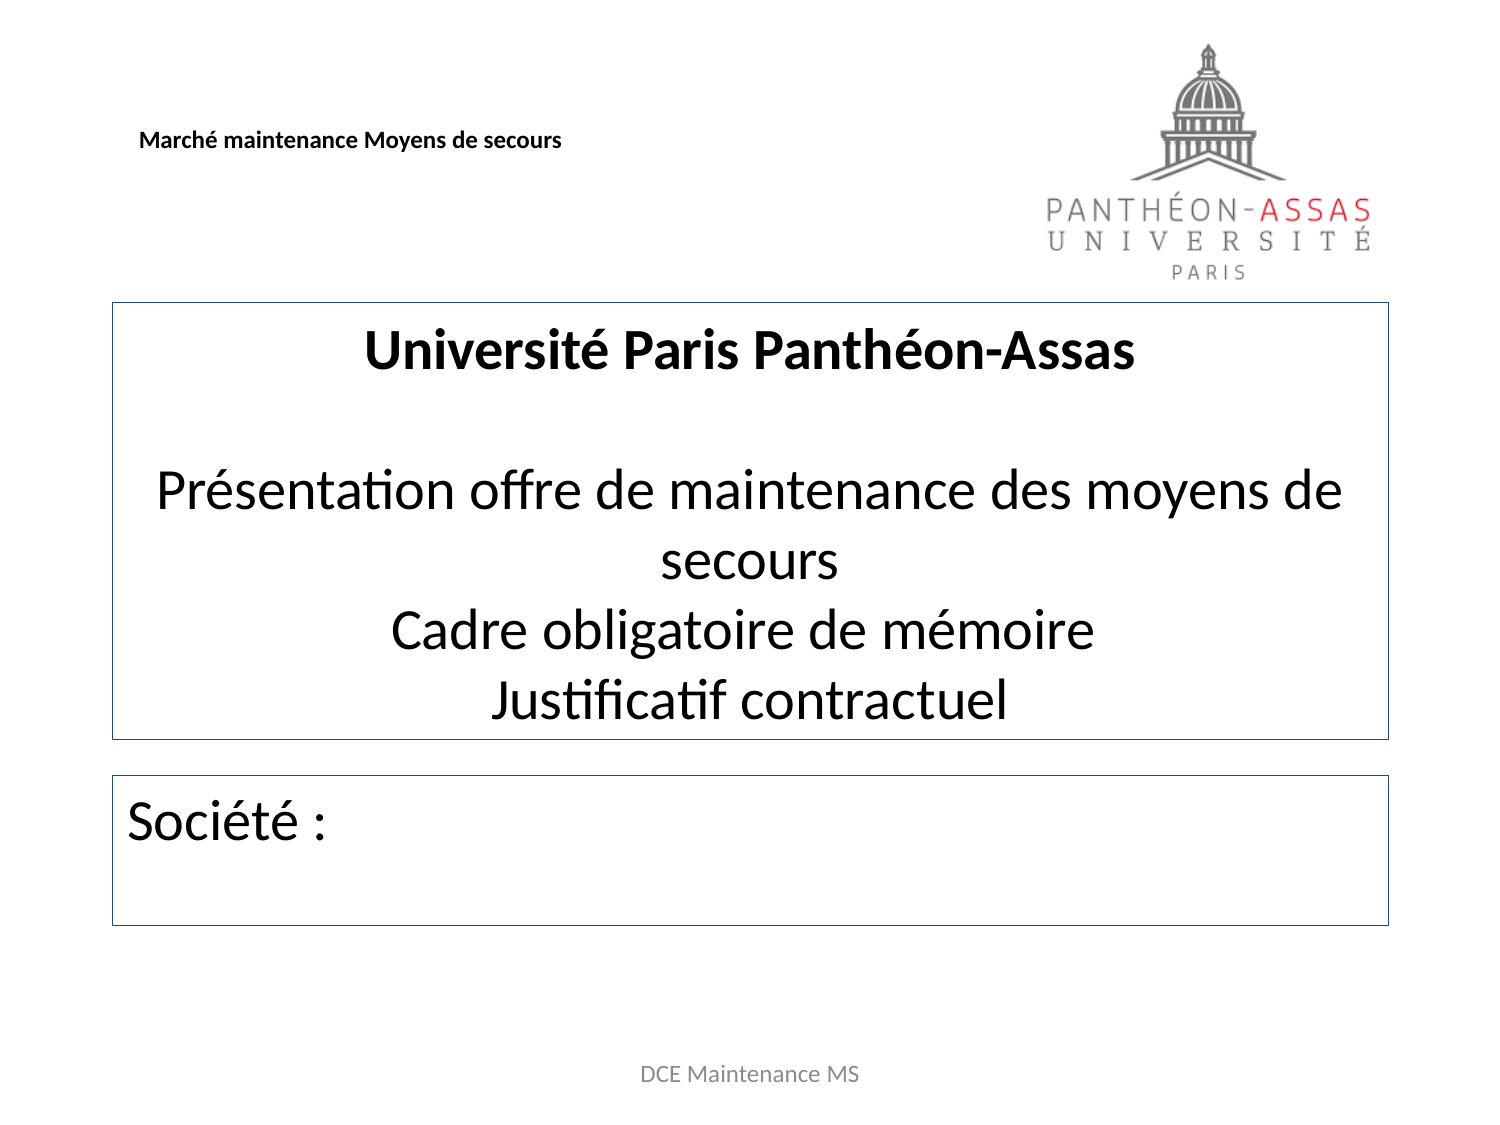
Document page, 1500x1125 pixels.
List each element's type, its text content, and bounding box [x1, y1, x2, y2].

text_box Marché maintenance Moyens de secours [123, 116, 585, 161]
footer DCE Maintenance MS [512, 1042, 988, 1103]
title Université Paris Panthéon-Assas Présentation offre de maintenance des moyens de secours Cadre obligatoire de mémoire Justificatif contractuel [112, 302, 1388, 740]
subtitle Société : [112, 775, 1388, 925]
picture [1024, 42, 1394, 281]
